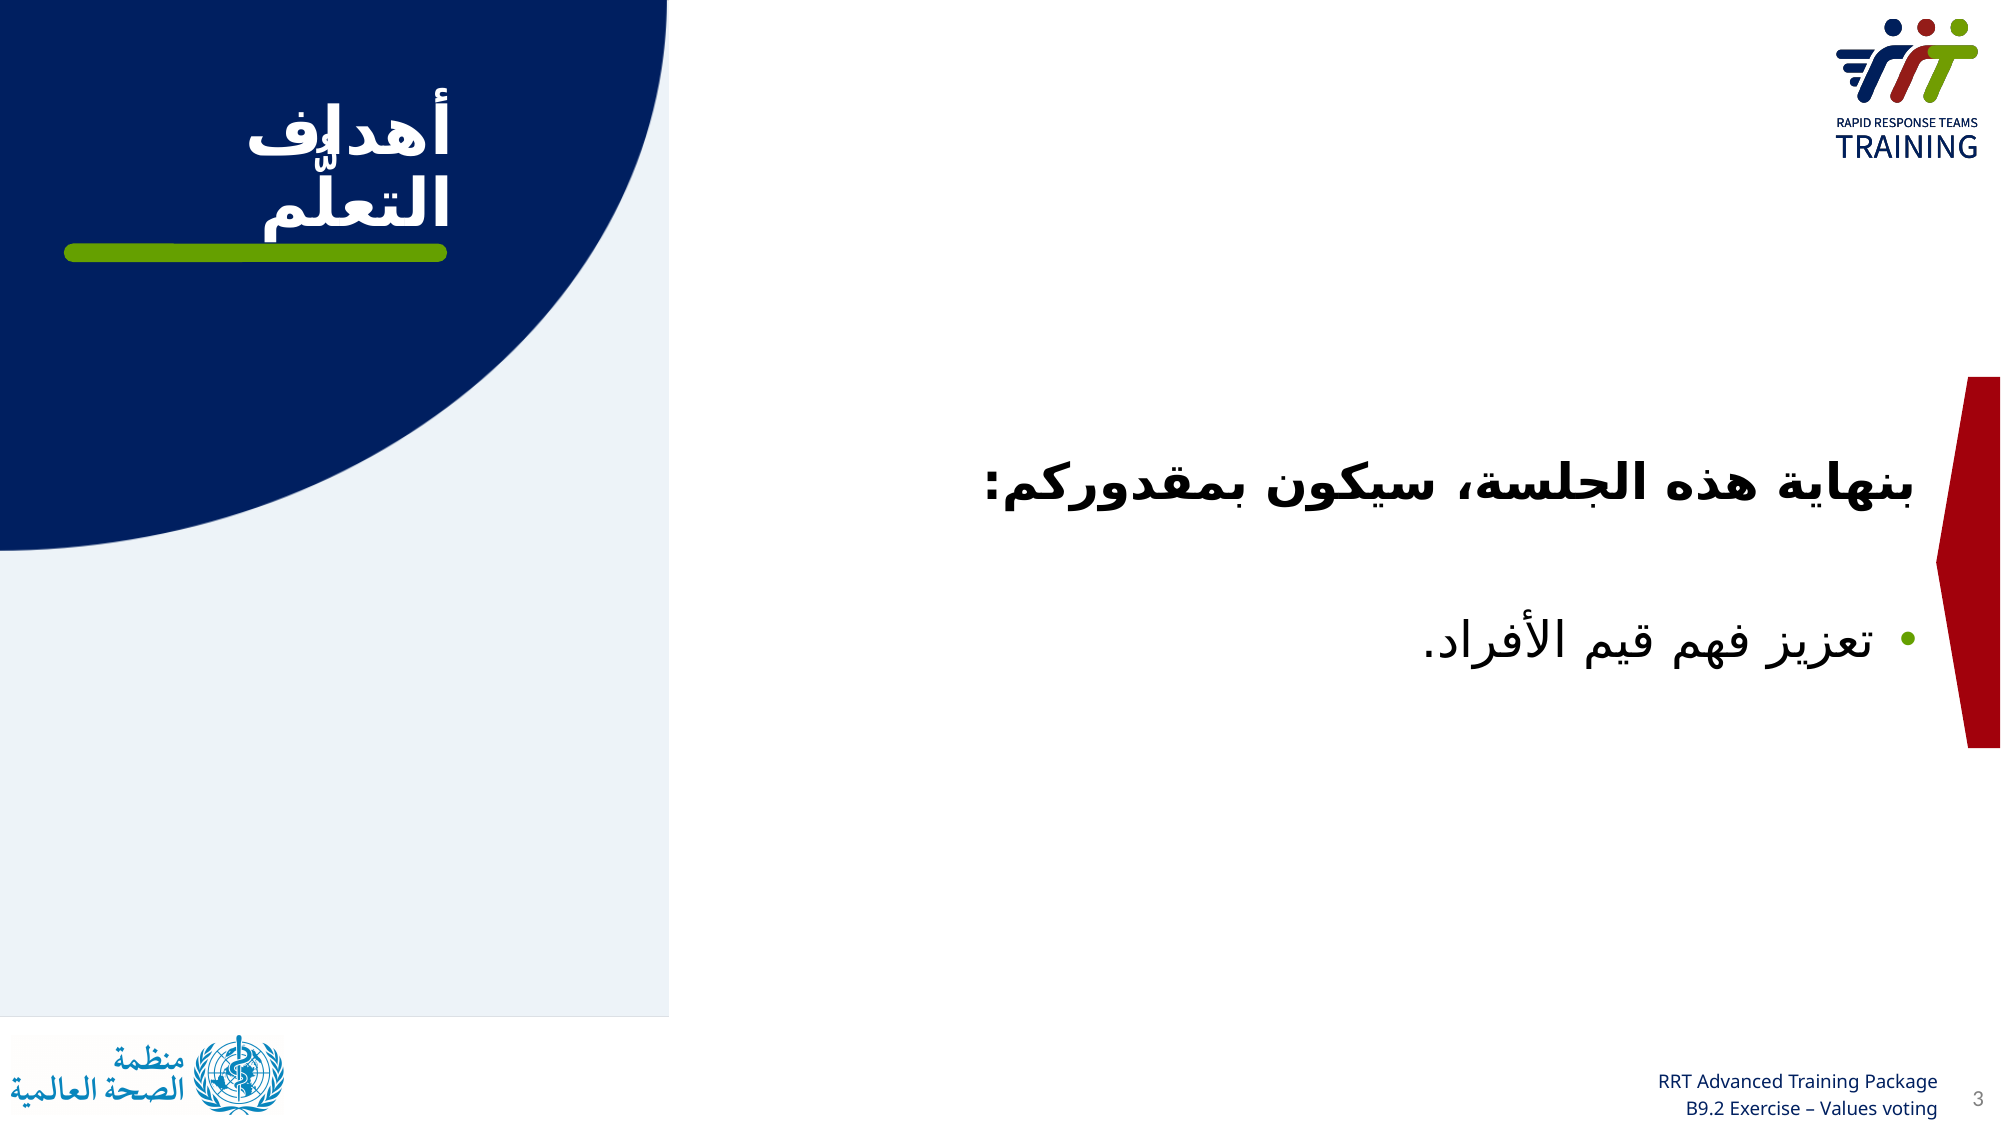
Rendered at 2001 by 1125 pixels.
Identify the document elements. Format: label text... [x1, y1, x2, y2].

picture [0, 0, 669, 1018]
list بنهاية هذه الجلسة، سيكون بمقدوركم: تعزيز فهم قيم الأفراد. [688, 424, 1925, 701]
title أهداف التعلُّم [51, 102, 454, 242]
picture [11, 1035, 284, 1115]
picture [241, 1050, 247, 1059]
picture [1835, 19, 1978, 167]
